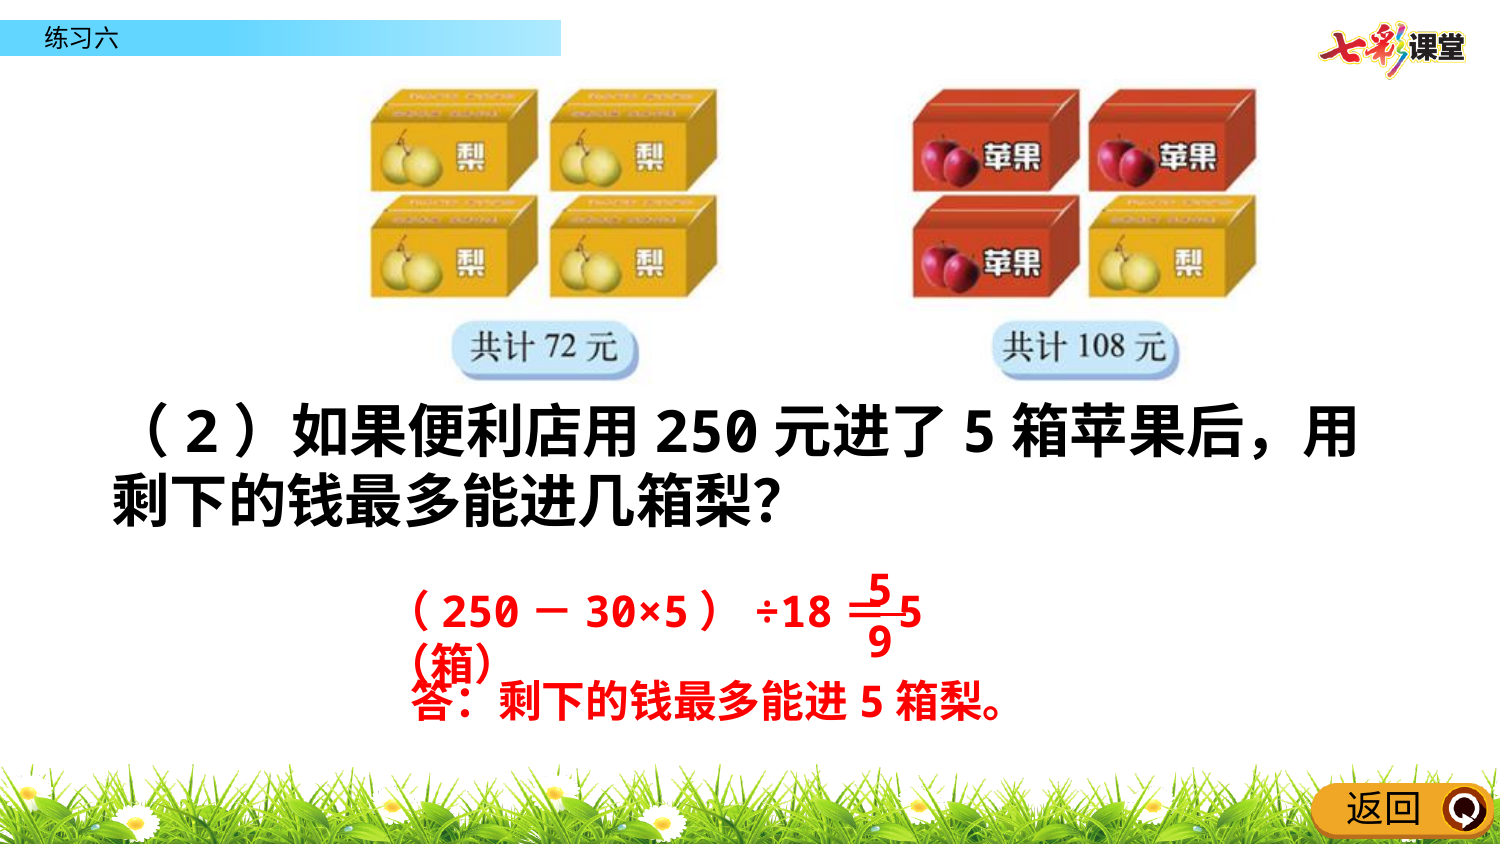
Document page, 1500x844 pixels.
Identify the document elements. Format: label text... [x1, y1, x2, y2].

text_box 答：剩下的钱最多能进5箱梨。 [395, 683, 1042, 734]
picture [348, 78, 1275, 388]
picture [0, 764, 1500, 844]
text_box （2）如果便利店用250元进了5箱苹果后，用剩下的钱最多能进几箱梨？ [97, 386, 1424, 542]
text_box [371, 553, 1059, 676]
picture [1316, 20, 1468, 80]
